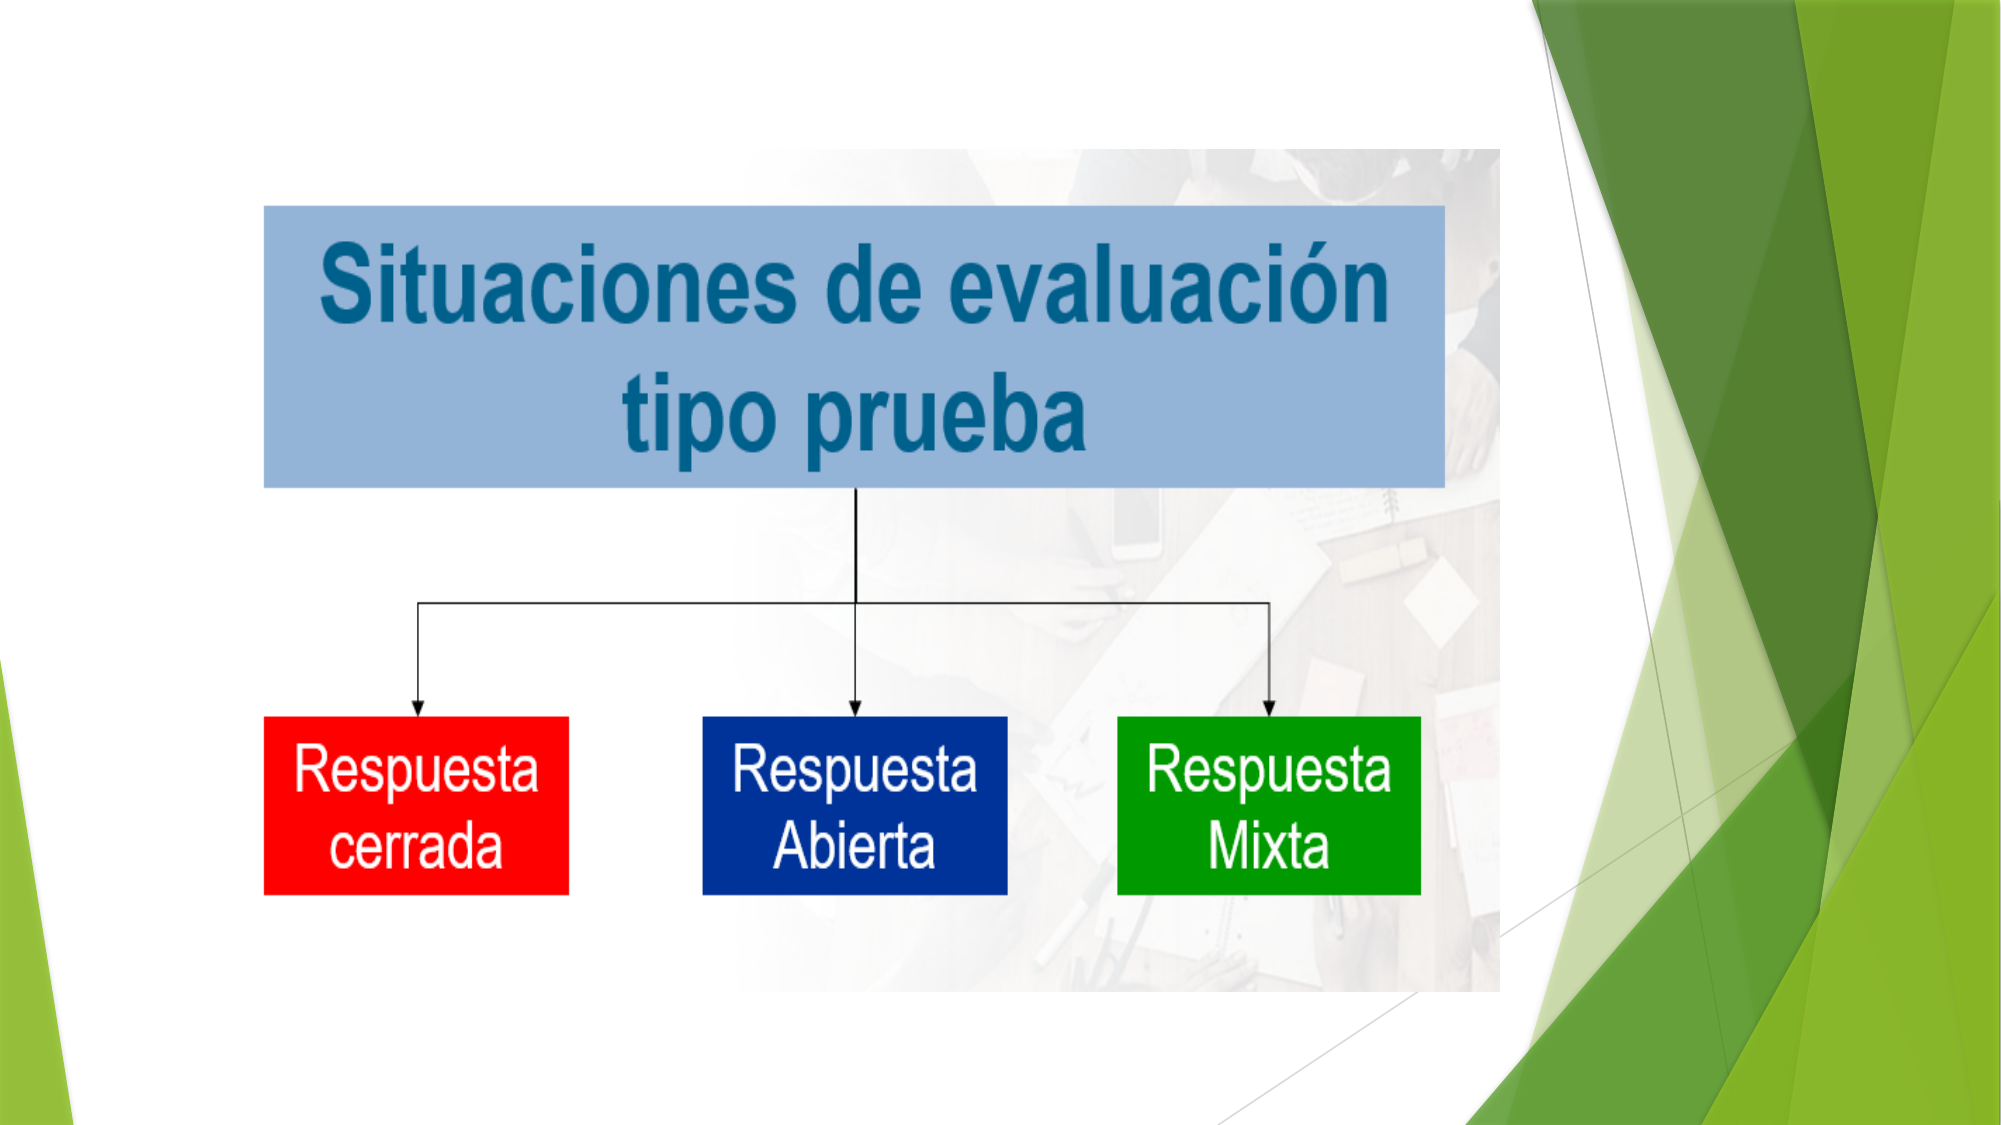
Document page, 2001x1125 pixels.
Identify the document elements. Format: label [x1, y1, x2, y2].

list [184, 149, 1501, 992]
